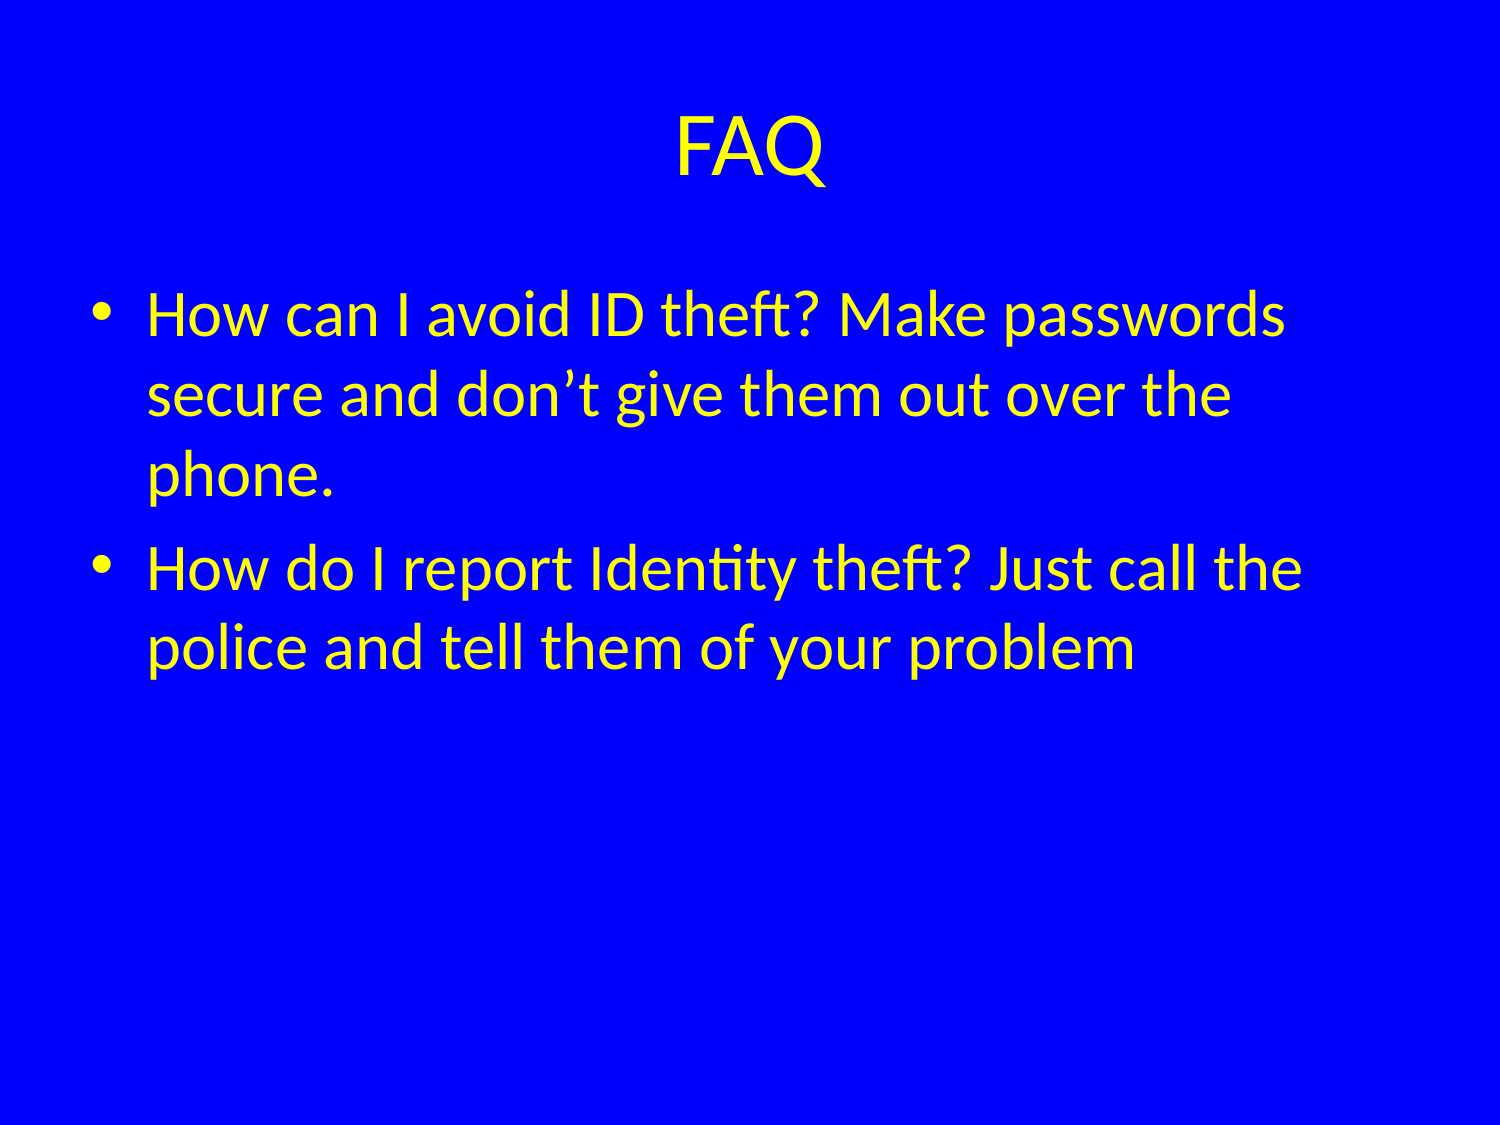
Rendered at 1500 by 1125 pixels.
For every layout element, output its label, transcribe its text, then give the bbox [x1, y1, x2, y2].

list How can I avoid ID theft? Make passwords secure and don’t give them out over the phone. How do I report Identity theft? Just call the police and tell them of your problem [75, 262, 1425, 1005]
title FAQ [75, 45, 1425, 233]
